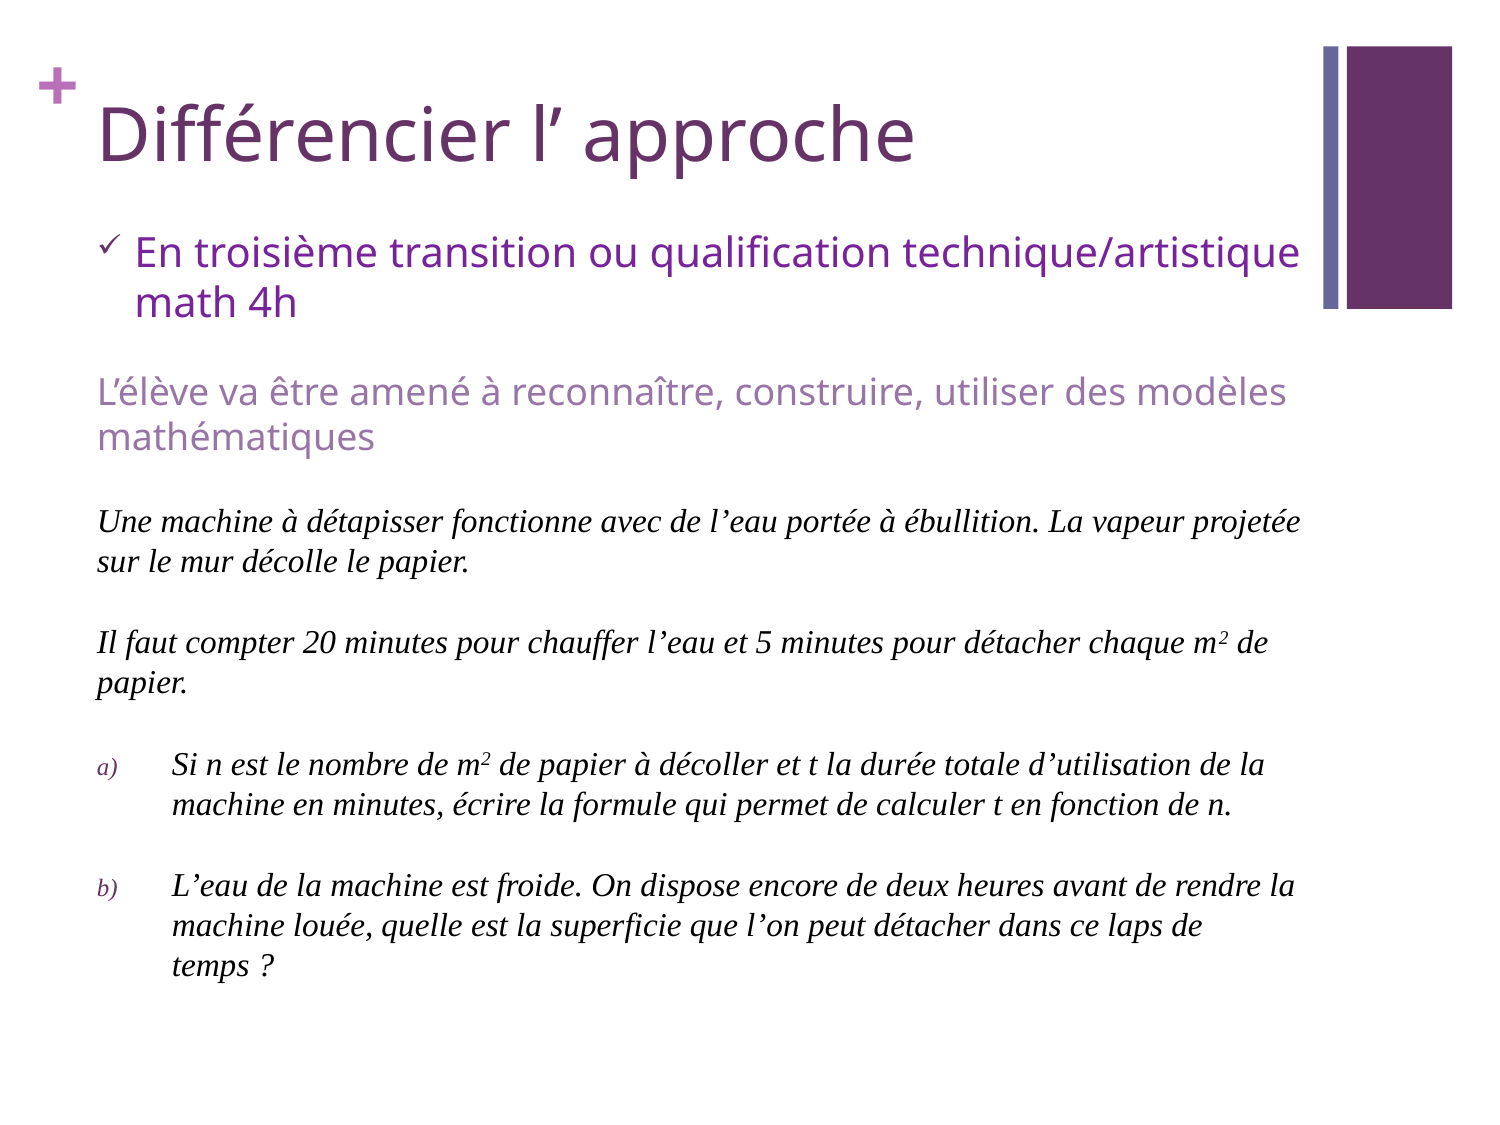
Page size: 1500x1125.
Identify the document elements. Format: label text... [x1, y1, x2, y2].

list En troisième transition ou qualification technique/artistique math 4h L’élève va être amené à reconnaître, construire, utiliser des modèles mathématiques Une machine à détapisser fonctionne avec de l’eau portée à ébullition. La vapeur projetée sur le mur décolle le papier. Il faut compter 20 minutes pour chauffer l’eau et 5 minutes pour détacher chaque m2 de papier. Si n est le nombre de m2 de papier à décoller et t la durée totale d’utilisation de la machine en minutes, écrire la formule qui permet de calculer t en fonction de n. L’eau de la machine est froide. On dispose encore de deux heures avant de rendre la machine louée, quelle est la superficie que l’on peut détacher dans ce laps de temps ? [81, 218, 1322, 1005]
title Différencier l’ approche [81, 79, 1322, 218]
